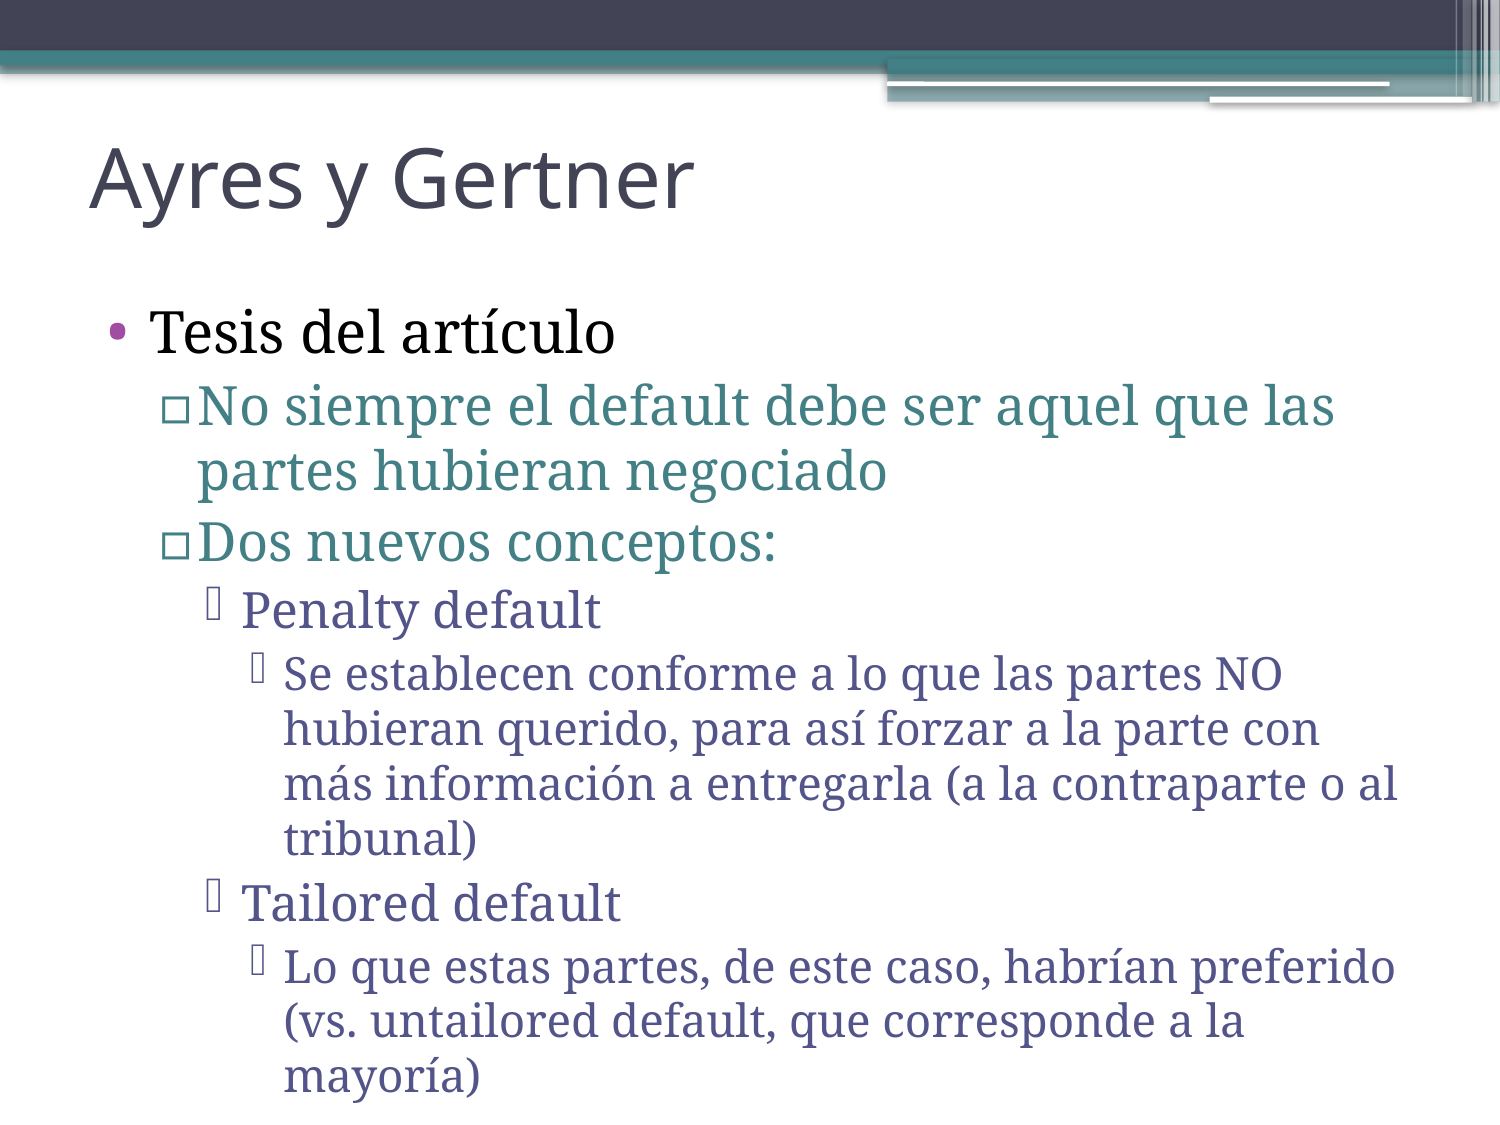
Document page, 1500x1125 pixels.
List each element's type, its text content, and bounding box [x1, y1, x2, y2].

title Ayres y Gertner [75, 87, 1425, 263]
list Tesis del artículo No siempre el default debe ser aquel que las partes hubieran negociado Dos nuevos conceptos: Penalty default Se establecen conforme a lo que las partes NO hubieran querido, para así forzar a la parte con más información a entregarla (a la contraparte o al tribunal) Tailored default Lo que estas partes, de este caso, habrían preferido (vs. untailored default, que corresponde a la mayoría) [75, 287, 1425, 1004]
